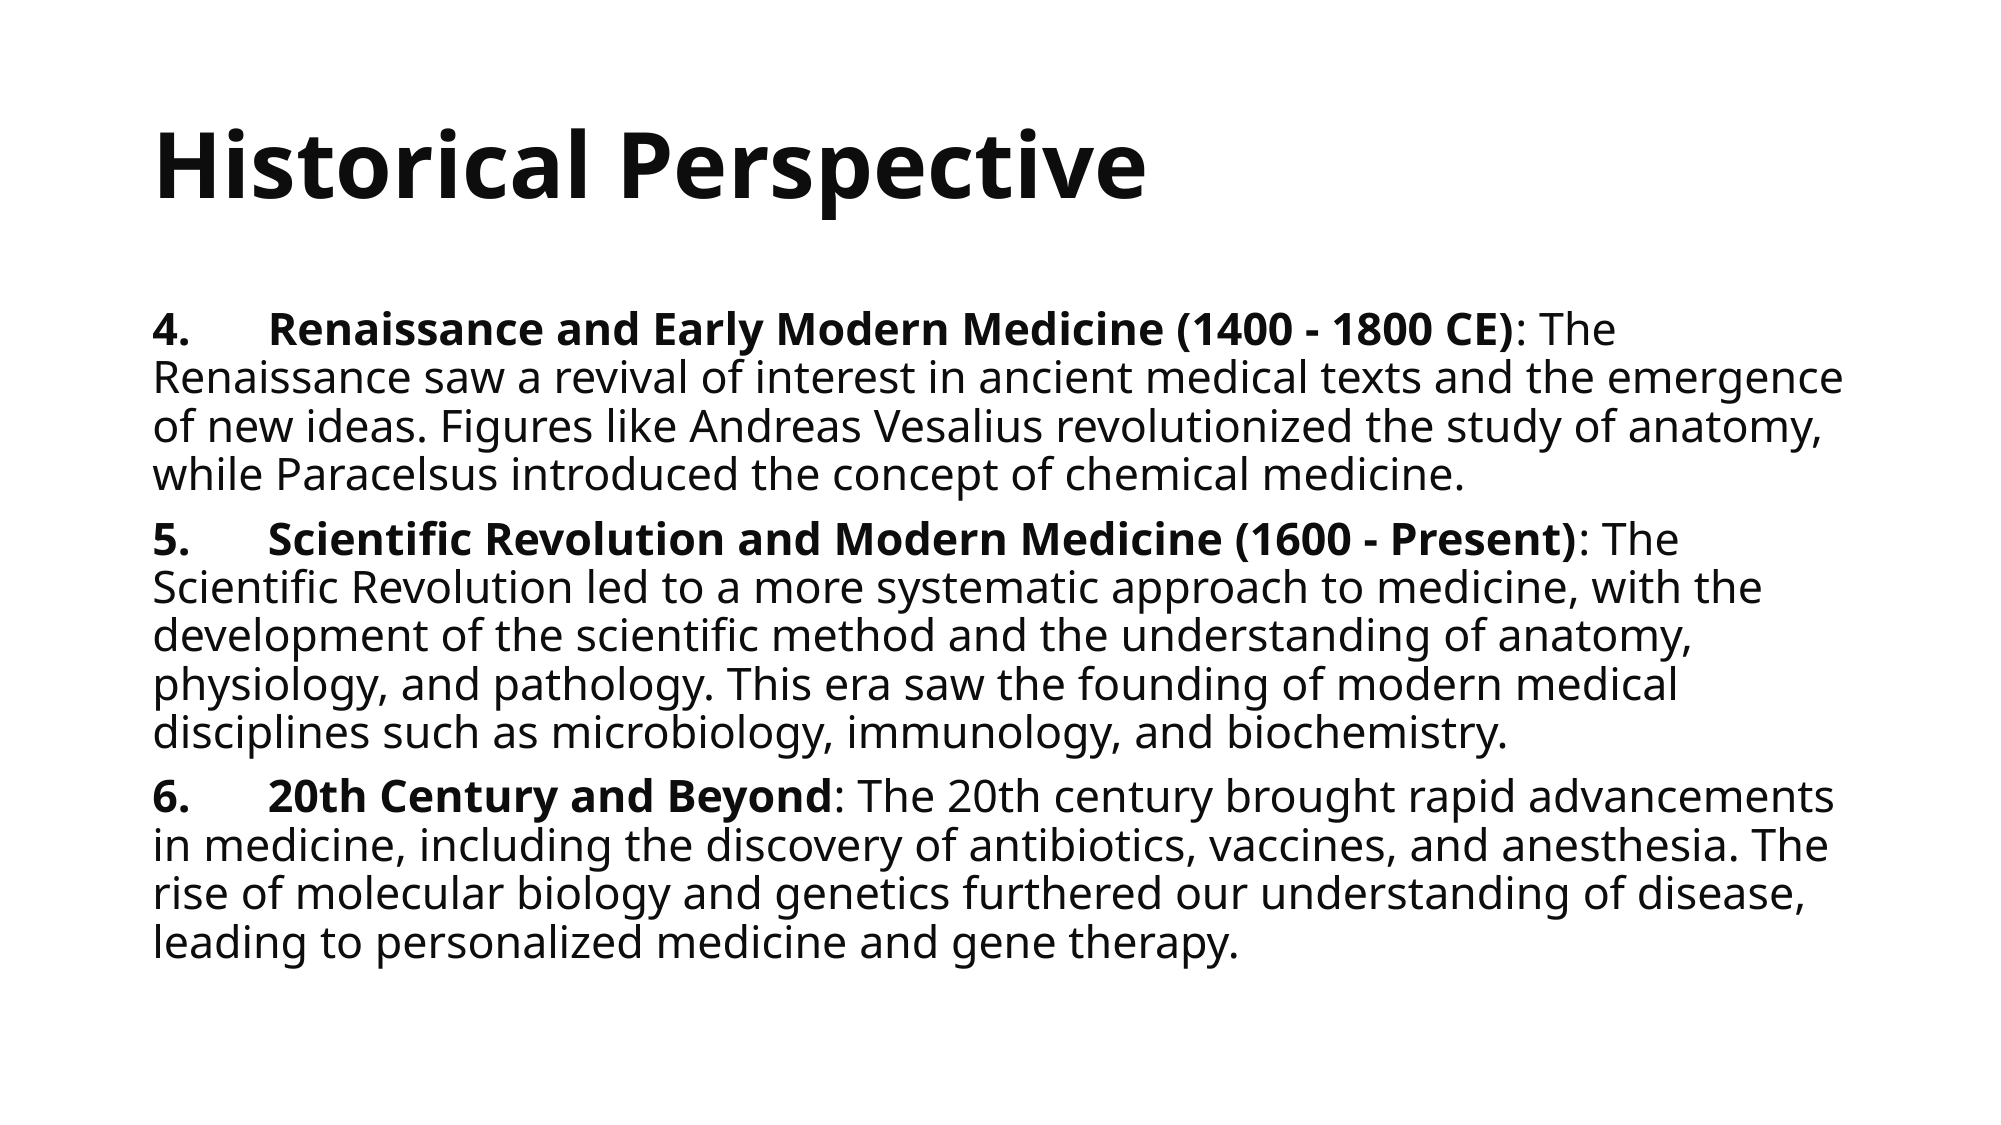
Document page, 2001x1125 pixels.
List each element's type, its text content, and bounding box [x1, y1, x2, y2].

list 4. Renaissance and Early Modern Medicine (1400 - 1800 CE): The Renaissance saw a revival of interest in ancient medical texts and the emergence of new ideas. Figures like Andreas Vesalius revolutionized the study of anatomy, while Paracelsus introduced the concept of chemical medicine. 5. Scientific Revolution and Modern Medicine (1600 - Present): The Scientific Revolution led to a more systematic approach to medicine, with the development of the scientific method and the understanding of anatomy, physiology, and pathology. This era saw the founding of modern medical disciplines such as microbiology, immunology, and biochemistry. 6. 20th Century and Beyond: The 20th century brought rapid advancements in medicine, including the discovery of antibiotics, vaccines, and anesthesia. The rise of molecular biology and genetics furthered our understanding of disease, leading to personalized medicine and gene therapy. [137, 299, 1863, 1014]
title Historical Perspective [137, 59, 1863, 278]
